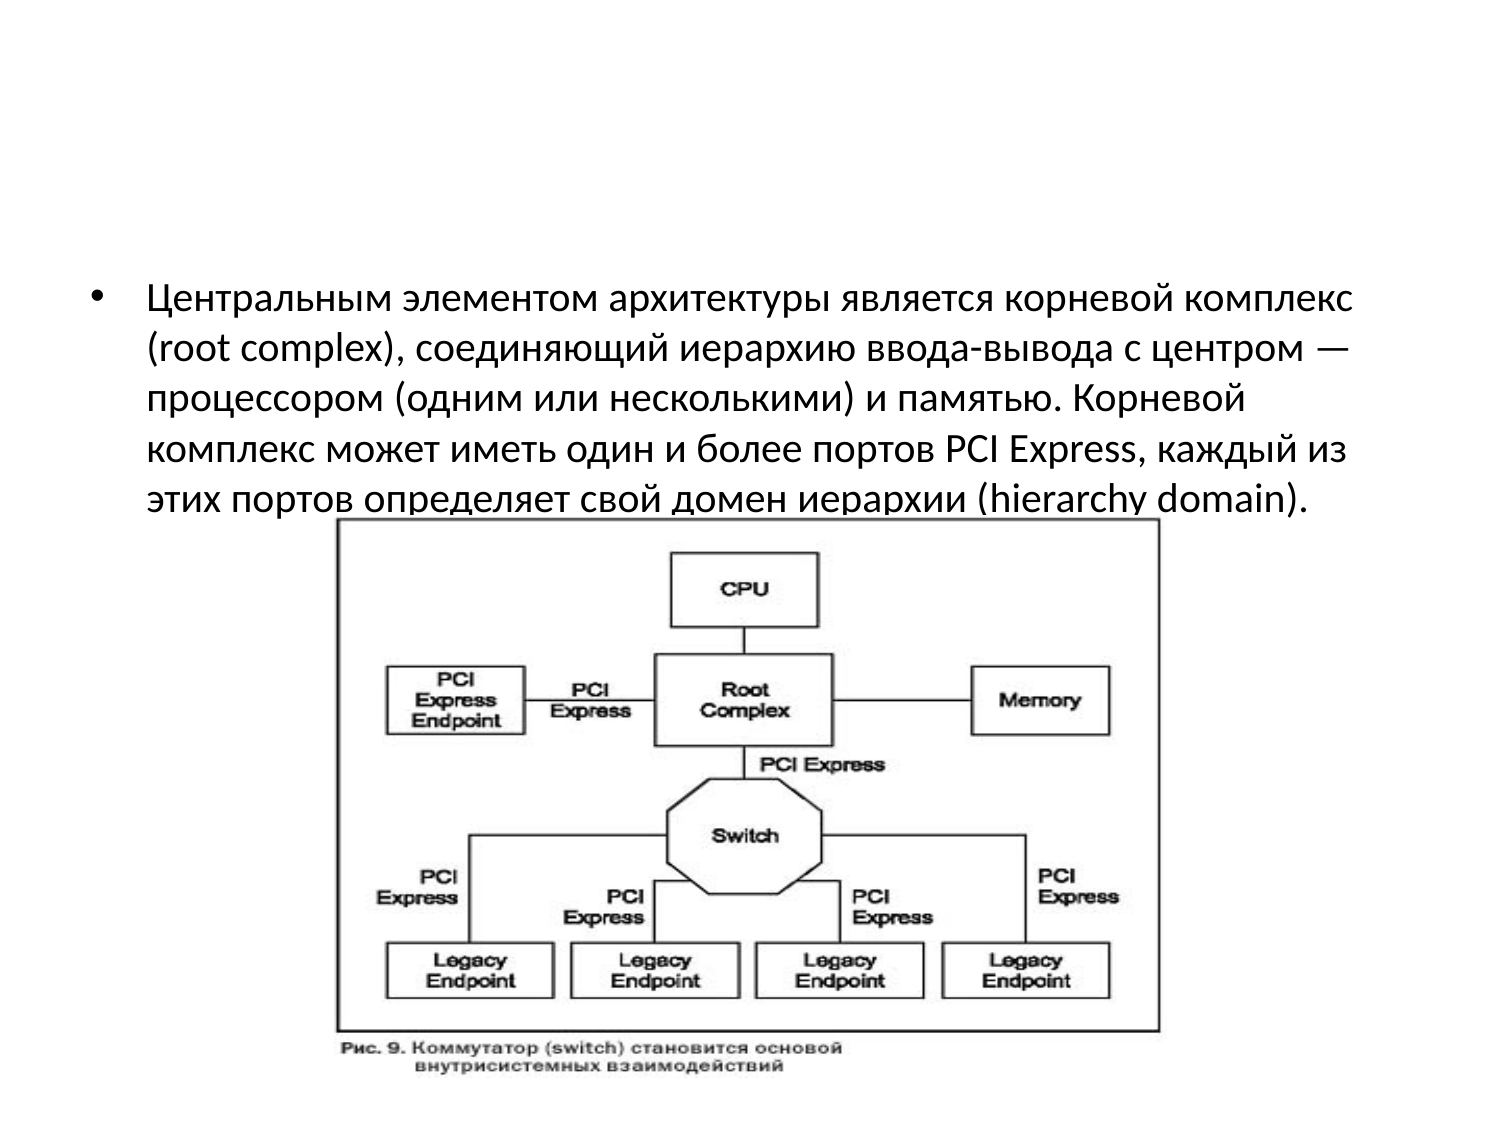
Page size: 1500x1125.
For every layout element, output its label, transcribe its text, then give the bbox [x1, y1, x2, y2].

list Центральным элементом архитектуры является корневой комплекс (root complex), соединяющий иерархию ввода-вывода с центром — процессором (одним или несколькими) и памятью. Корневой комплекс может иметь один и более портов PCI Express, каждый из этих портов определяет свой домен иерархии (hierarchy domain). [75, 262, 1425, 1005]
picture [333, 515, 1167, 1079]
